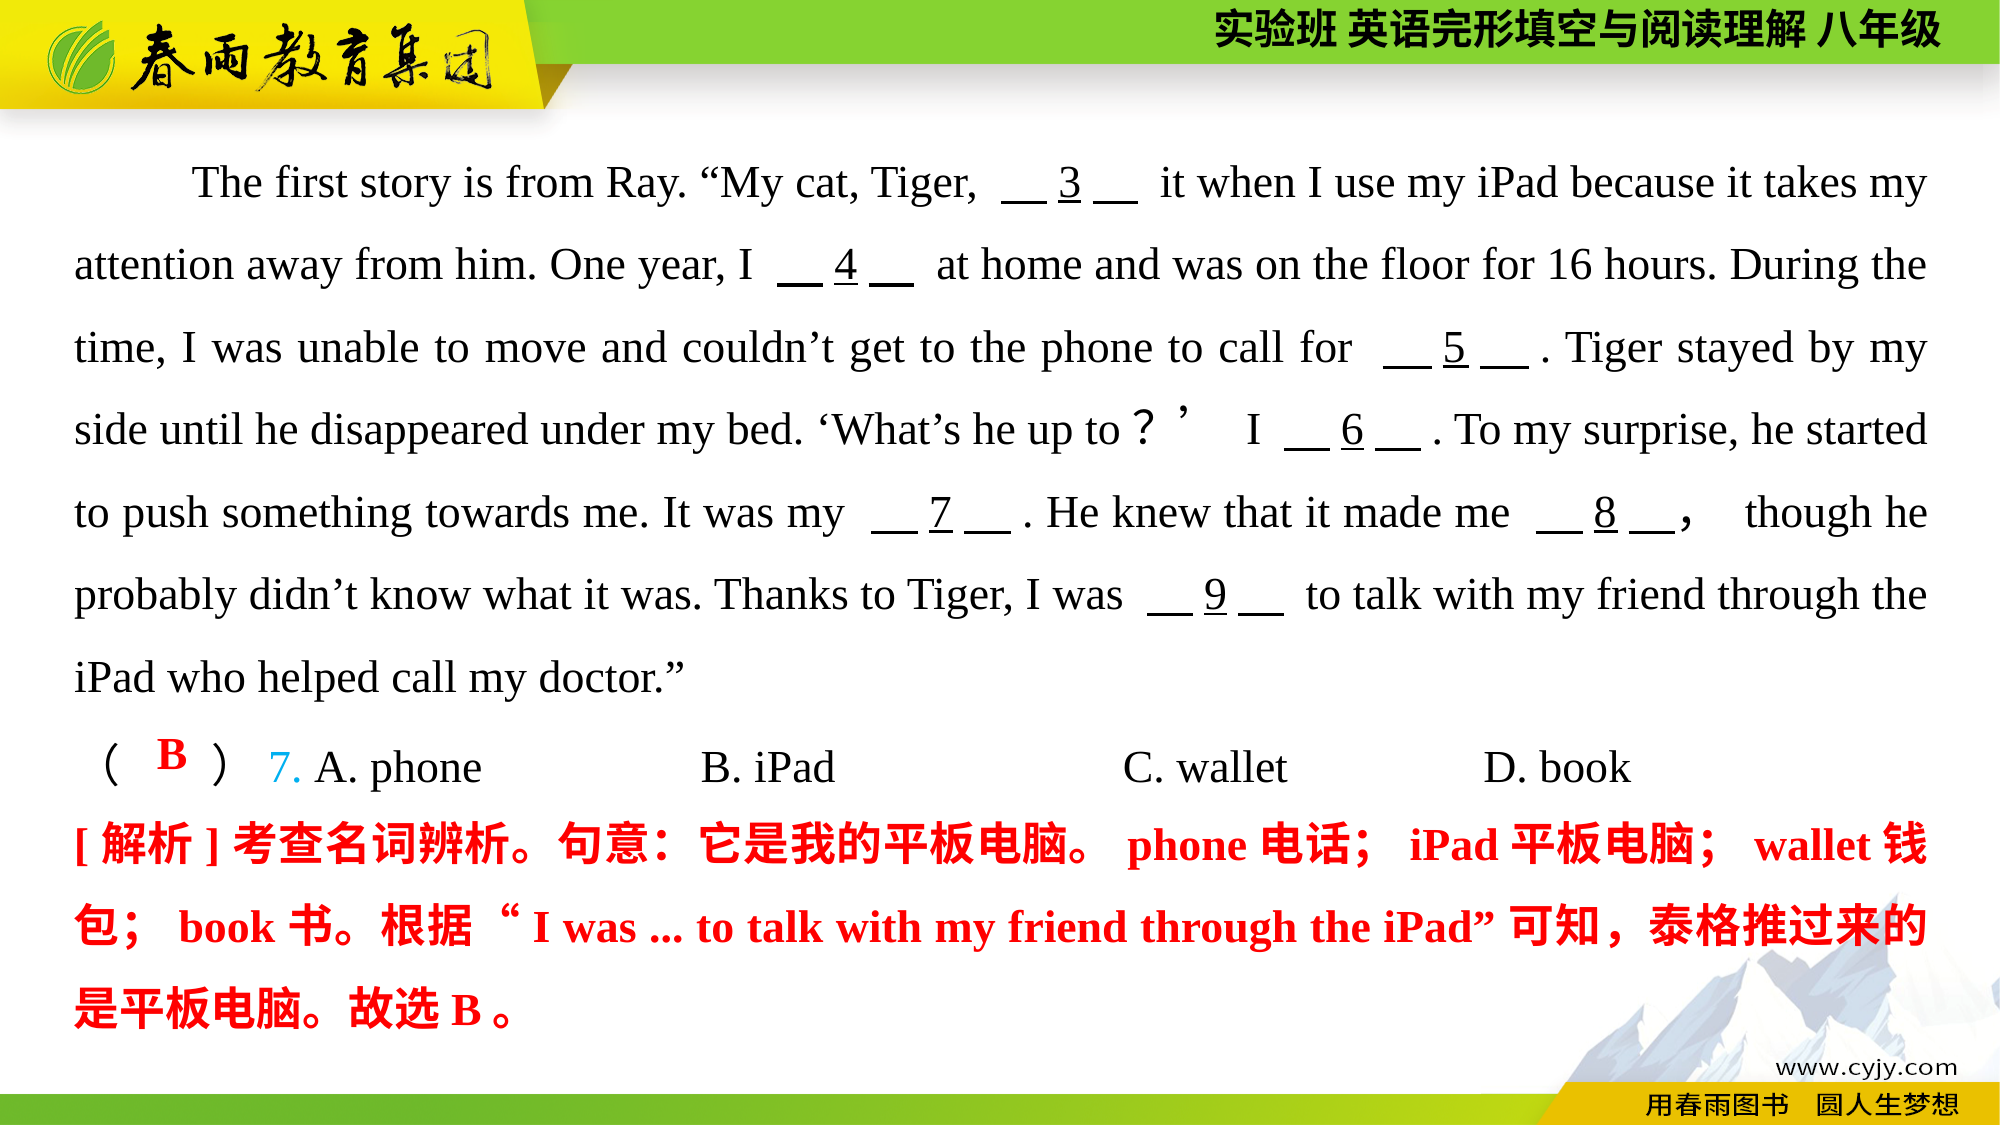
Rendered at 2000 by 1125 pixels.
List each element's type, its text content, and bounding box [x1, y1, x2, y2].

text_box （ ）7. A. phone B. iPad C. wallet D. book [59, 702, 1944, 779]
text_box B [142, 716, 203, 779]
picture [0, 0, 2000, 1125]
text_box [解析]考查名词辨析。句意：它是我的平板电脑。phone电话；iPad平板电脑；wallet钱包；book书。根据“I was ... to talk with my friend through the iPad”可知，泰格推过来的是平板电脑。故选B。 [59, 779, 1944, 1042]
list The first story is from Ray. “My cat, Tiger, 3 it when I use my iPad because it takes my attention away from him. One year, I 4 at home and was on the floor for 16 hours. During the time, I was unable to move and couldn’t get to the phone to call for 5 . Tiger stayed by my side until he disappeared under my bed. ‘What’s he up to？’ I 6 . To my surprise, he started to push something towards me. It was my 7 . He knew that it made me 8 ， though he probably didn’t know what it was. Thanks to Tiger, I was 9 to talk with my friend through the iPad who helped call my doctor.” [59, 116, 1944, 702]
